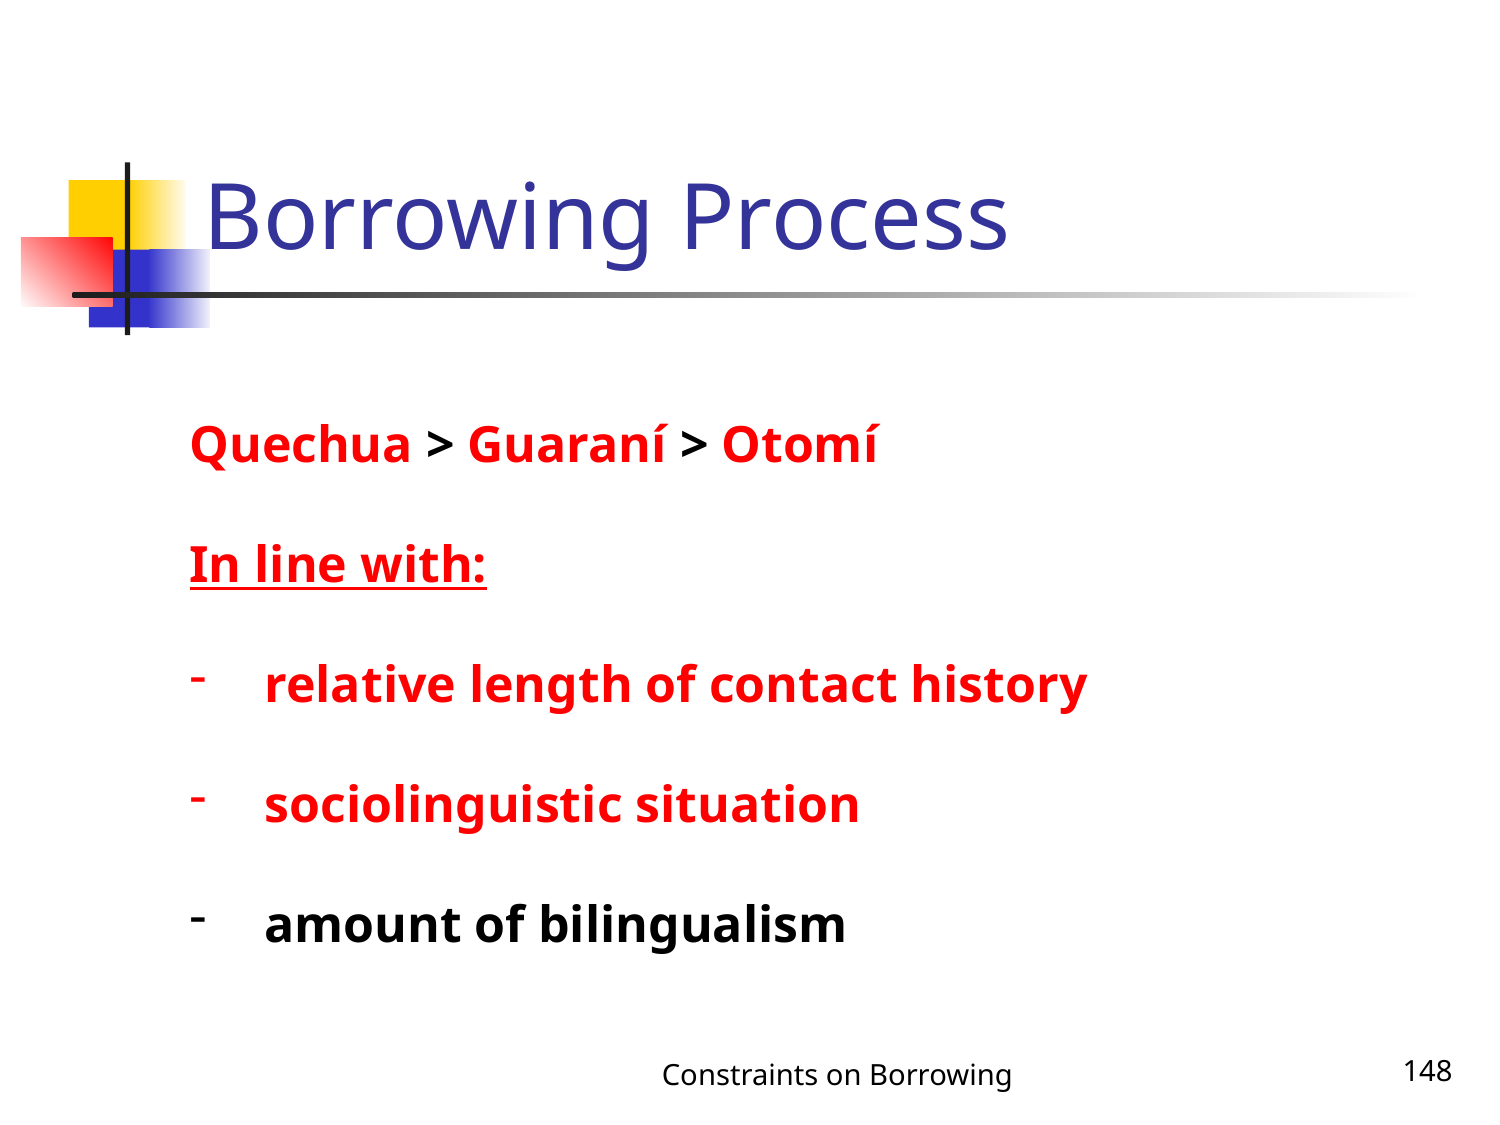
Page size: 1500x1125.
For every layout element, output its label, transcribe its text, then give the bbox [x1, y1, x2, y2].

footer Constraints on Borrowing [599, 1023, 1076, 1100]
text_box Quechua > Guaraní > Otomí In line with: relative length of contact history sociolinguistic situation amount of bilingualism [174, 405, 1103, 961]
title Borrowing Process [188, 34, 1468, 276]
slide_number 148 [1154, 1023, 1468, 1100]
